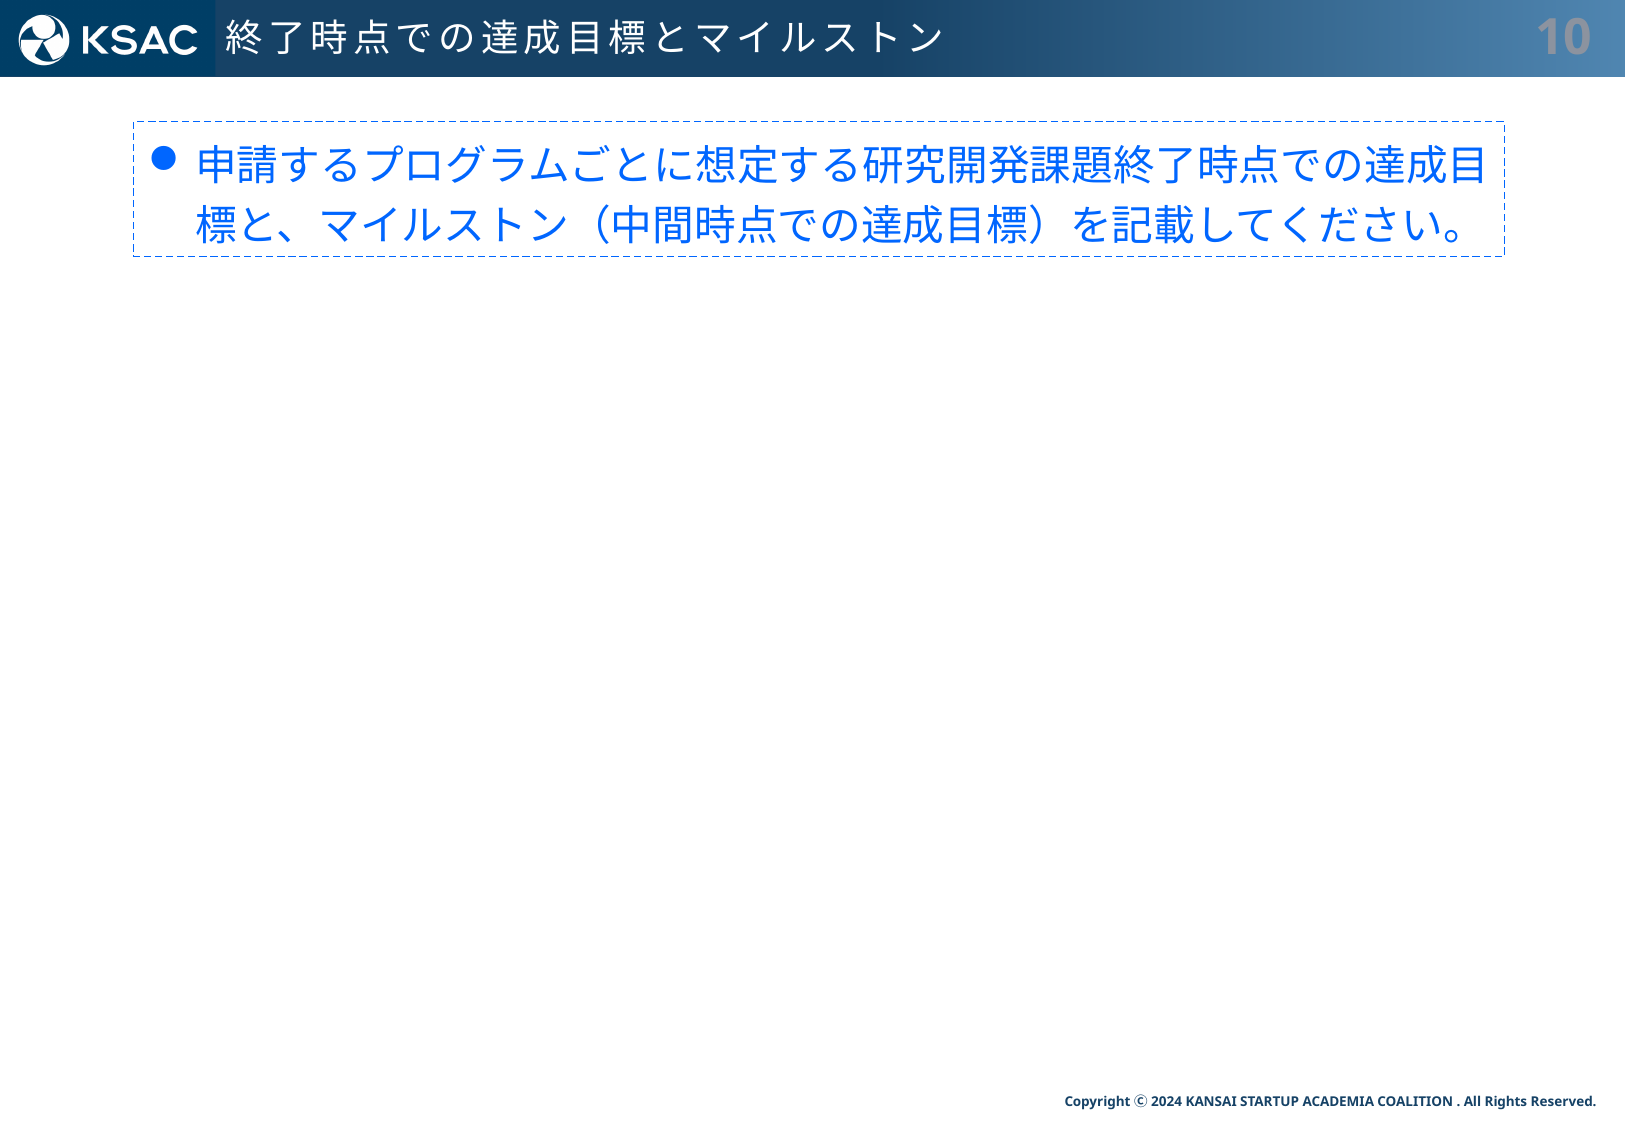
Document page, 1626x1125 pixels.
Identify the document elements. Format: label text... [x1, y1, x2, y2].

text_box 終了時点での達成目標とマイルストン [211, 6, 960, 66]
slide_number 9 [1428, 8, 1608, 69]
text_box 申請するプログラムごとに想定する研究開発課題終了時点での達成目標と、マイルストン（中間時点での達成目標）を記載してください。 [133, 121, 1505, 257]
picture [0, 0, 216, 76]
